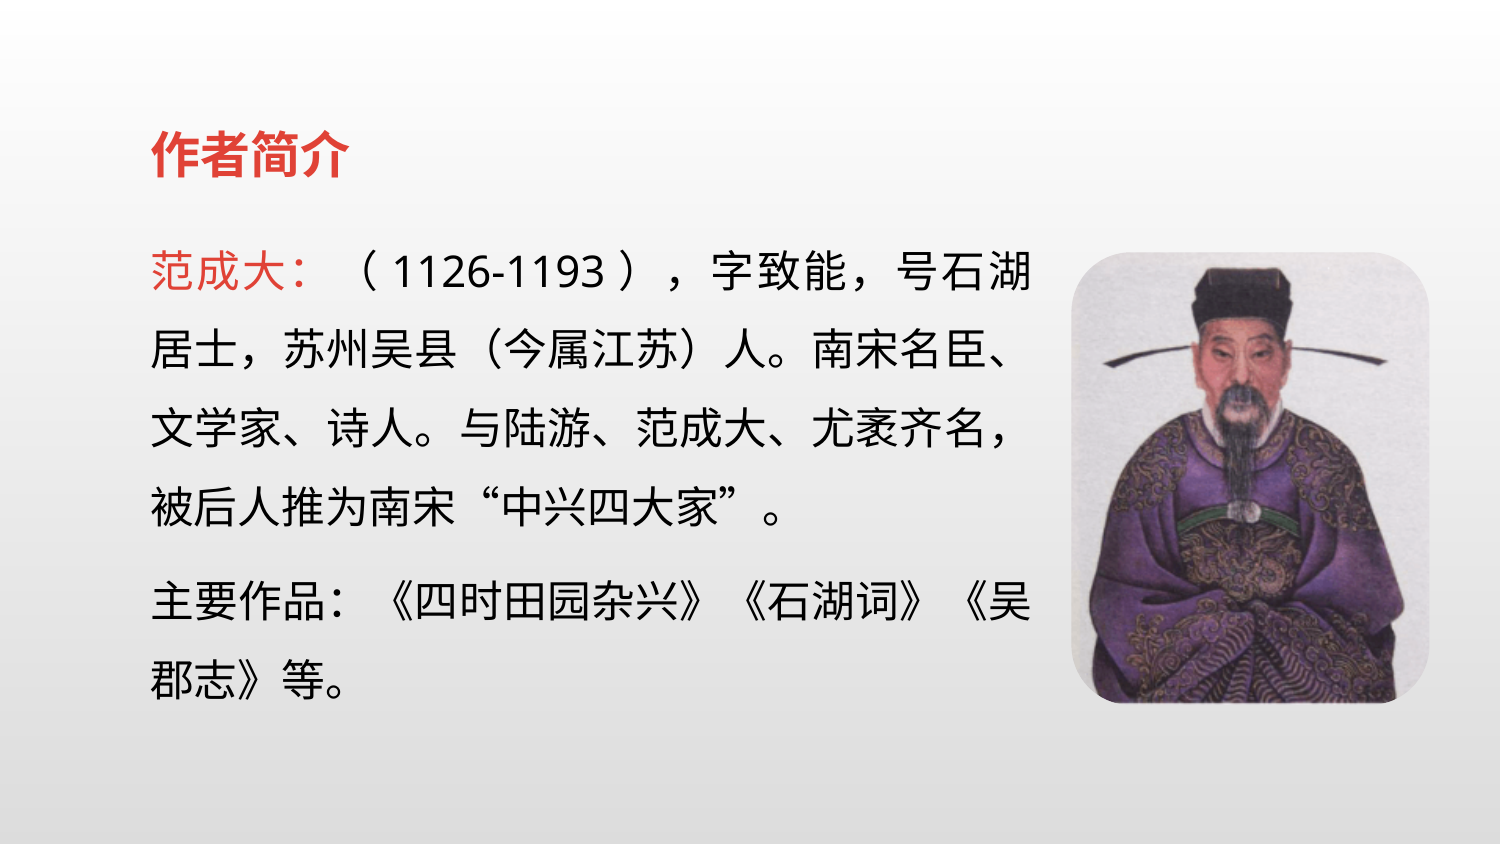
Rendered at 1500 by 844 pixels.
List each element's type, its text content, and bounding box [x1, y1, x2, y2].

text_box 作者简介 [138, 117, 419, 189]
text_box 范成大：（1126-1193），字致能，号石湖居士，苏州吴县（今属江苏）人。南宋名臣、文学家、诗人。与陆游、范成大、尤袤齐名，被后人推为南宋“中兴四大家”。 主要作品：《四时田园杂兴》《石湖词》《吴郡志》等。 [138, 211, 1044, 769]
picture [1071, 252, 1430, 705]
